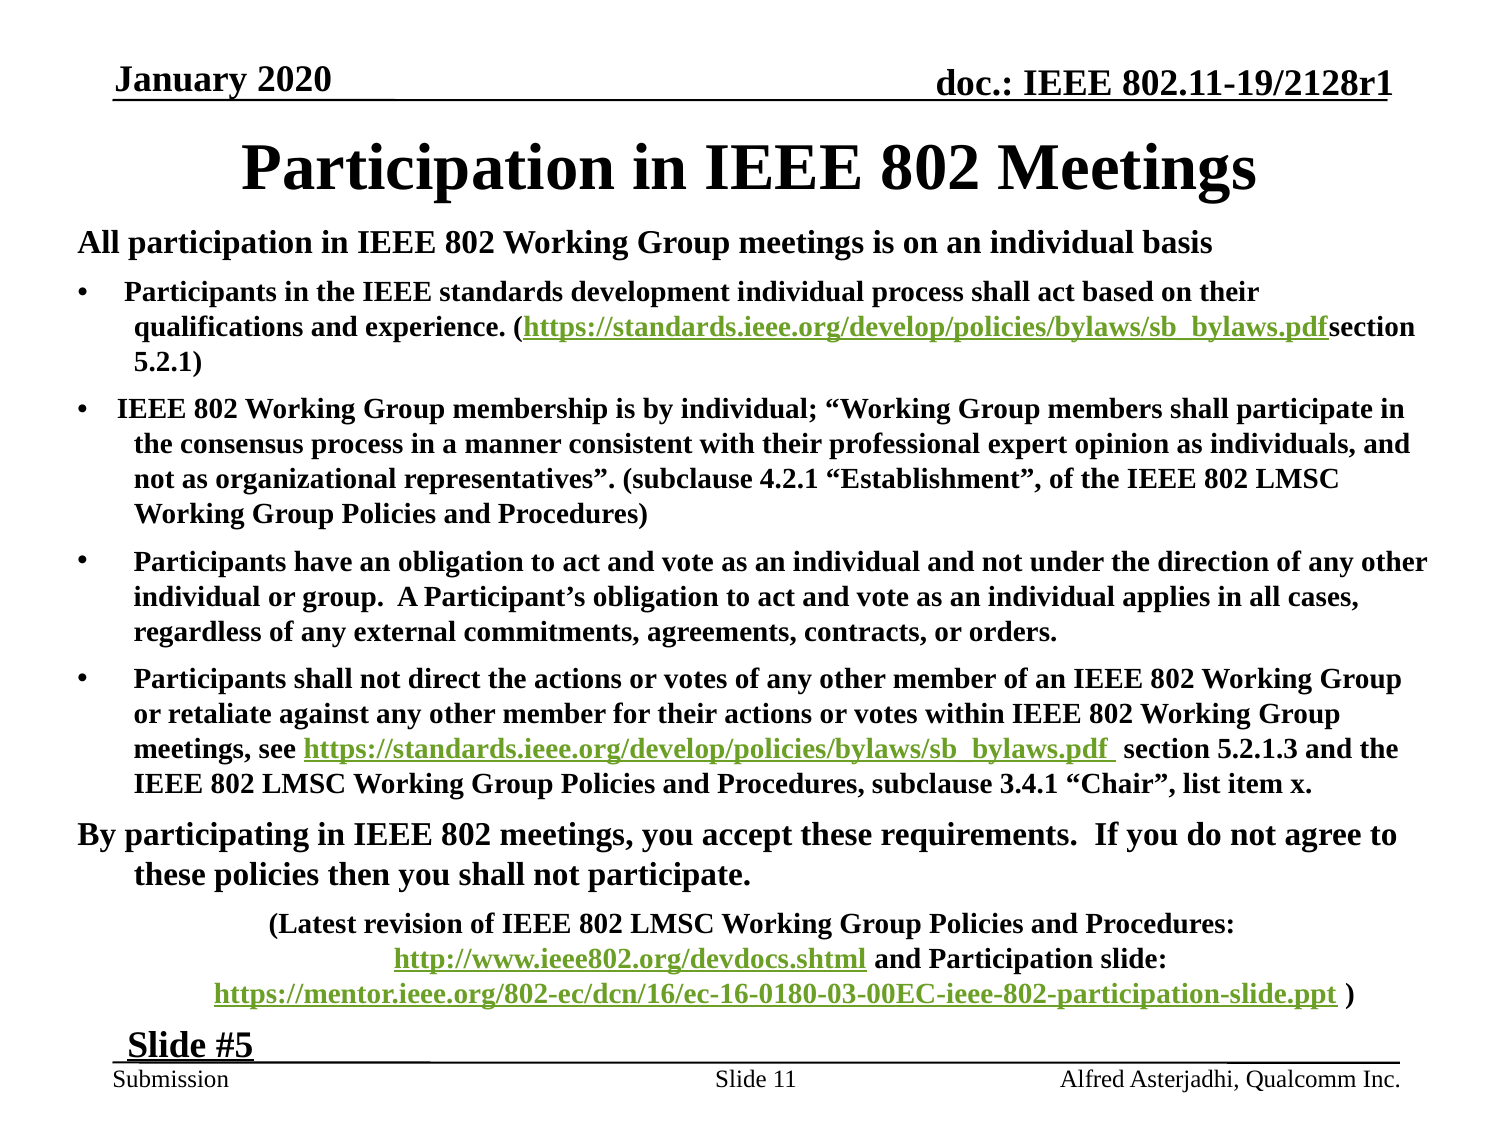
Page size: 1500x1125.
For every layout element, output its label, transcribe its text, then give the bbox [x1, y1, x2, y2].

title Participation in IEEE 802 Meetings [112, 112, 1388, 212]
footer Alfred Asterjadhi, Qualcomm Inc. [878, 1061, 1402, 1093]
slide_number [114, 54, 493, 100]
list All participation in IEEE 802 Working Group meetings is on an individual basis • Participants in the IEEE standards development individual process shall act based on their qualifications and experience. (https://standards.ieee.org/develop/policies/bylaws/sb_bylaws.pdfsection 5.2.1) • IEEE 802 Working Group membership is by individual; “Working Group members shall participate in the consensus process in a manner consistent with their professional expert opinion as individuals, and not as organizational representatives”. (subclause 4.2.1 “Establishment”, of the IEEE 802 LMSC Working Group Policies and Procedures) Participants have an obligation to act and vote as an individual and not under the direction of any other individual or group. A Participant’s obligation to act and vote as an individual applies in all cases, regardless of any external commitments, agreements, contracts, or orders. Participants shall not direct the actions or votes of any other member of an IEEE 802 Working Group or retaliate against any other member for their actions or votes within IEEE 802 Working Group meetings, see https://standards.ieee.org/develop/policies/bylaws/sb_bylaws.pdf section 5.2.1.3 and the IEEE 802 LMSC Working Group Policies and Procedures, subclause 3.4.1 “Chair”, list item x. By participating in IEEE 802 meetings, you accept these requirements. If you do not agree to these policies then you shall not participate. (Latest revision of IEEE 802 LMSC Working Group Policies and Procedures: http://www.ieee802.org/devdocs.shtml and Participation slide: https://mentor.ieee.org/802-ec/dcn/16/ec-16-0180-03-00EC-ieee-802-participation-slide.ppt ) [62, 212, 1451, 1001]
slide_number Slide 11 [712, 1061, 800, 1123]
text_box Slide #5 [112, 1012, 269, 1073]
